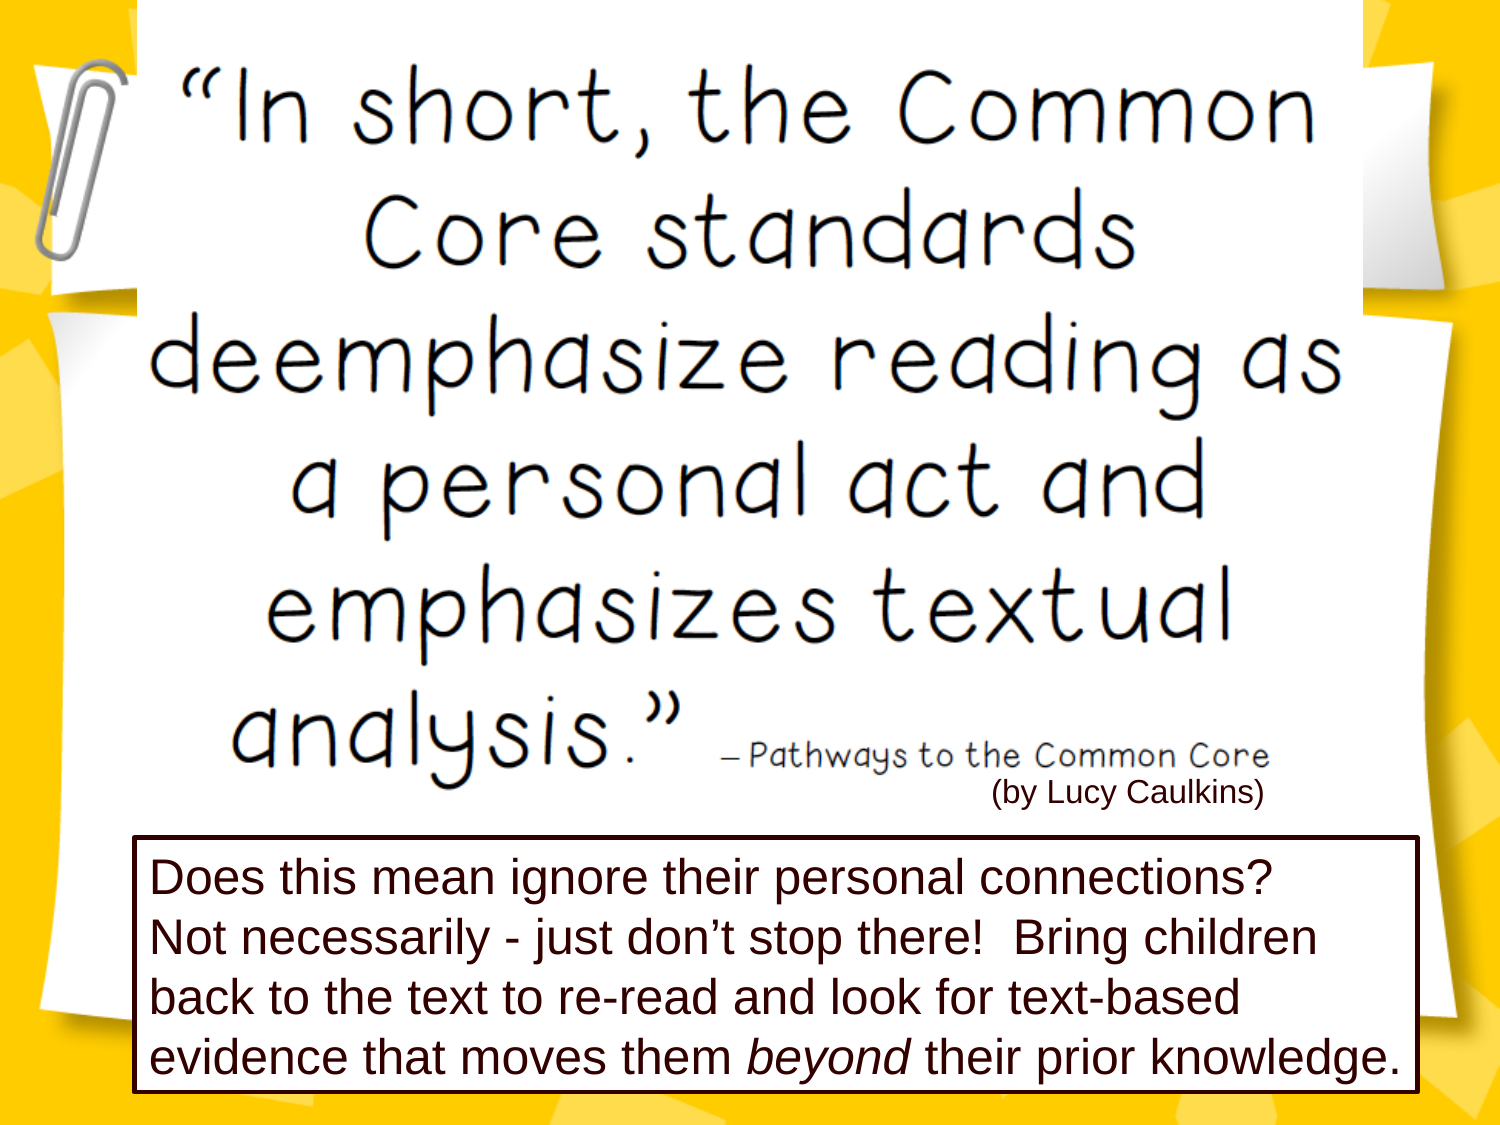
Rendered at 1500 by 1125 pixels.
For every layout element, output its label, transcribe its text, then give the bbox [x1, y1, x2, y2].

picture [0, 0, 1500, 1125]
text_box Does this mean ignore their personal connections? Not necessarily - just don’t stop there! Bring children back to the text to re-read and look for text-based evidence that moves them beyond their prior knowledge. [134, 837, 1418, 1093]
